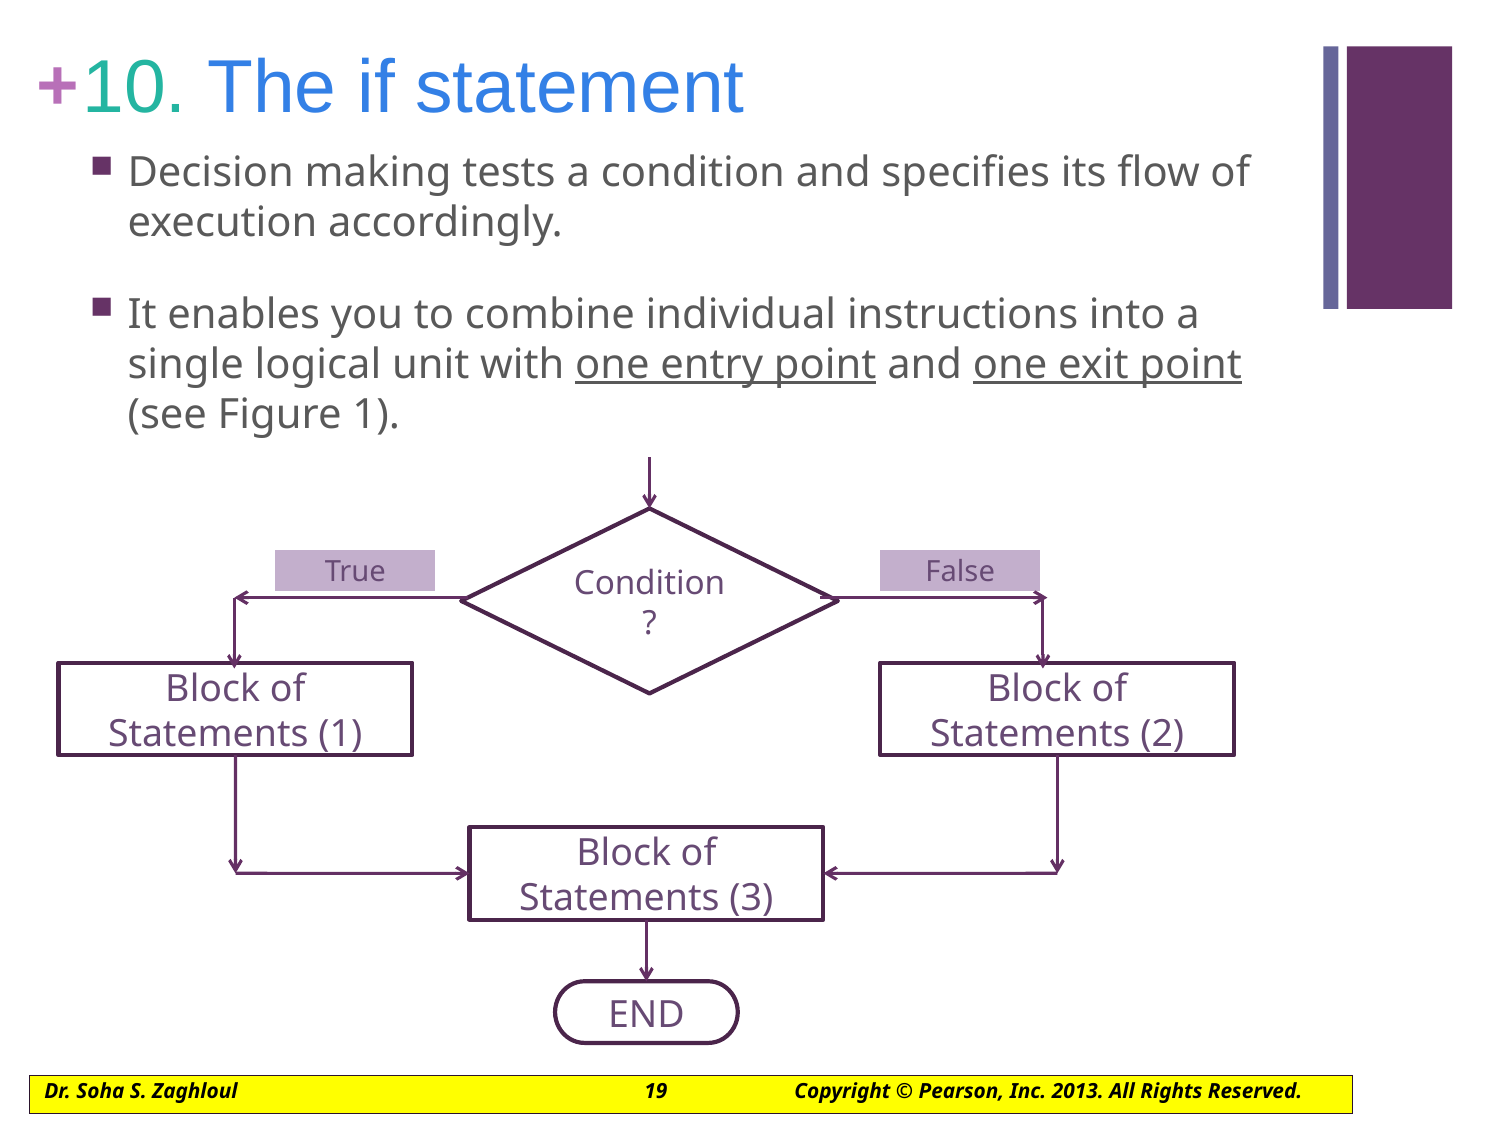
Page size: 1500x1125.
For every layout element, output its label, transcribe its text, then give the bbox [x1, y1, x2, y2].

list Decision making tests a condition and specifies its flow of execution accordingly. It enables you to combine individual instructions into a single logical unit with one entry point and one exit point (see Figure 1). [75, 137, 1341, 1059]
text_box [58, 456, 1235, 1044]
title 10. The if statement [75, 30, 1341, 128]
text_box Dr. Soha S. Zaghloul 19 Copyright © Pearson, Inc. 2013. All Rights Reserved. [29, 1075, 1353, 1114]
